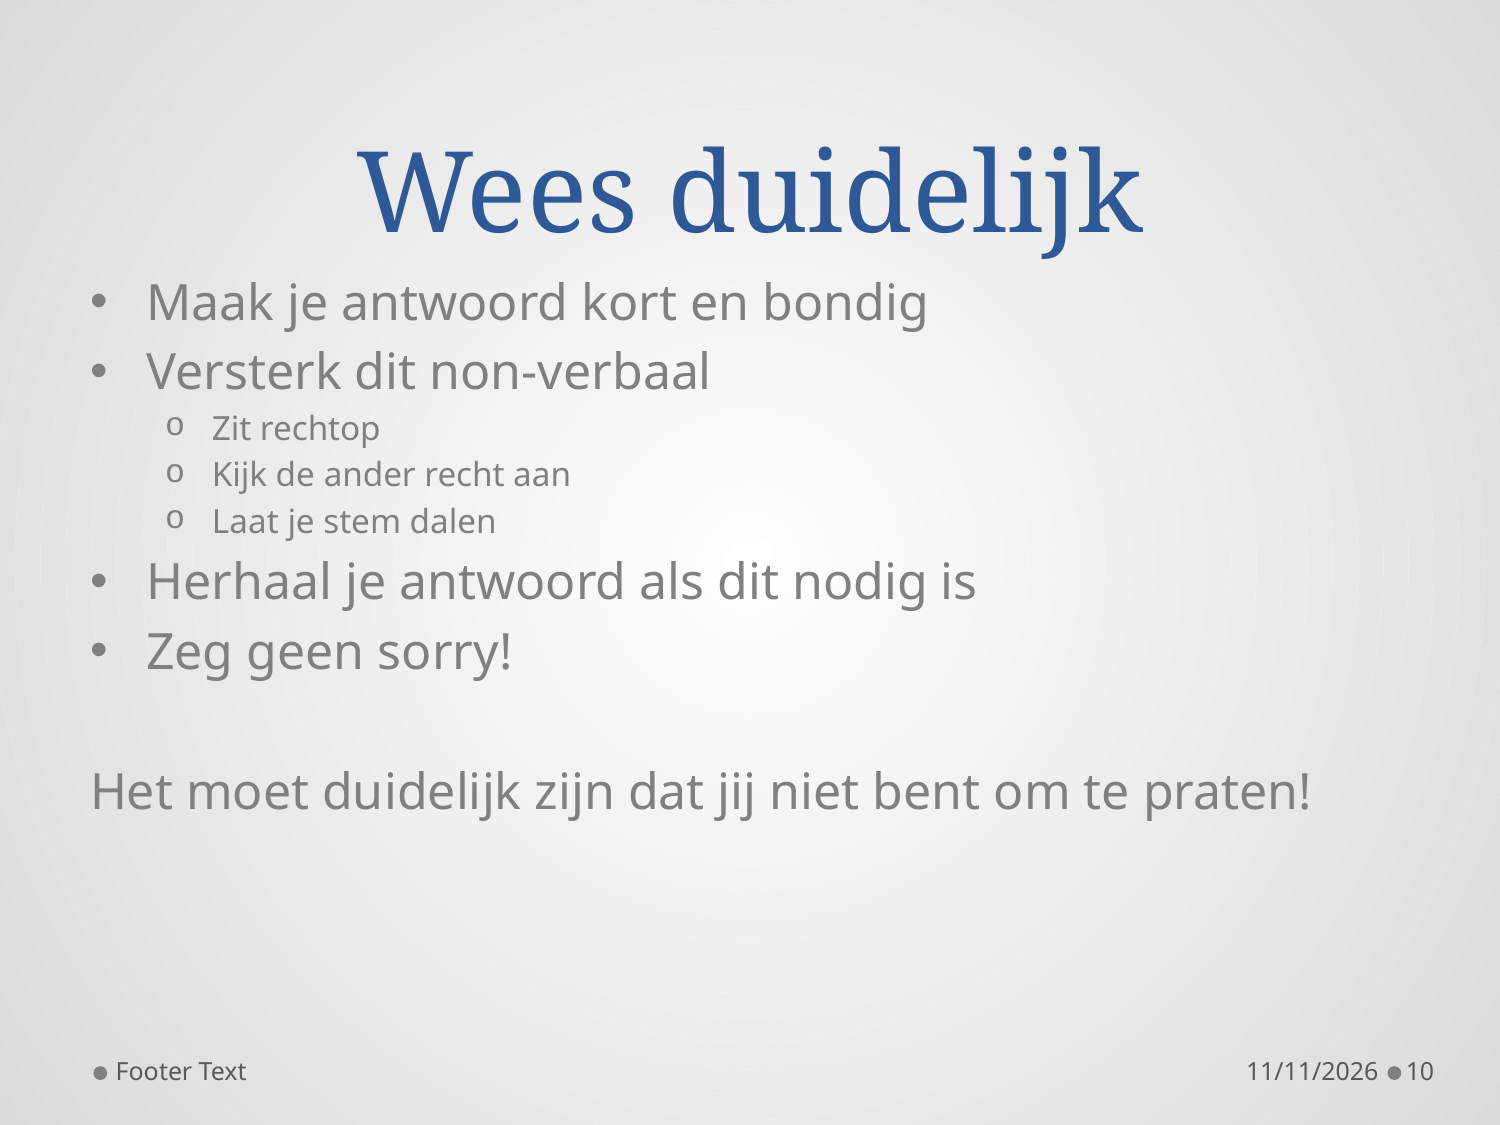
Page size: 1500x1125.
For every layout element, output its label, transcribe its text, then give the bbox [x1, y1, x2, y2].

list Maak je antwoord kort en bondig Versterk dit non-verbaal Zit rechtop Kijk de ander recht aan Laat je stem dalen Herhaal je antwoord als dit nodig is Zeg geen sorry! Het moet duidelijk zijn dat jij niet bent om te praten! [75, 262, 1425, 1005]
footer Footer Text [108, 1042, 576, 1103]
title Wees duidelijk [75, 0, 1425, 262]
slide_number 10 [1401, 1042, 1494, 1103]
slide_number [1043, 1042, 1386, 1103]
